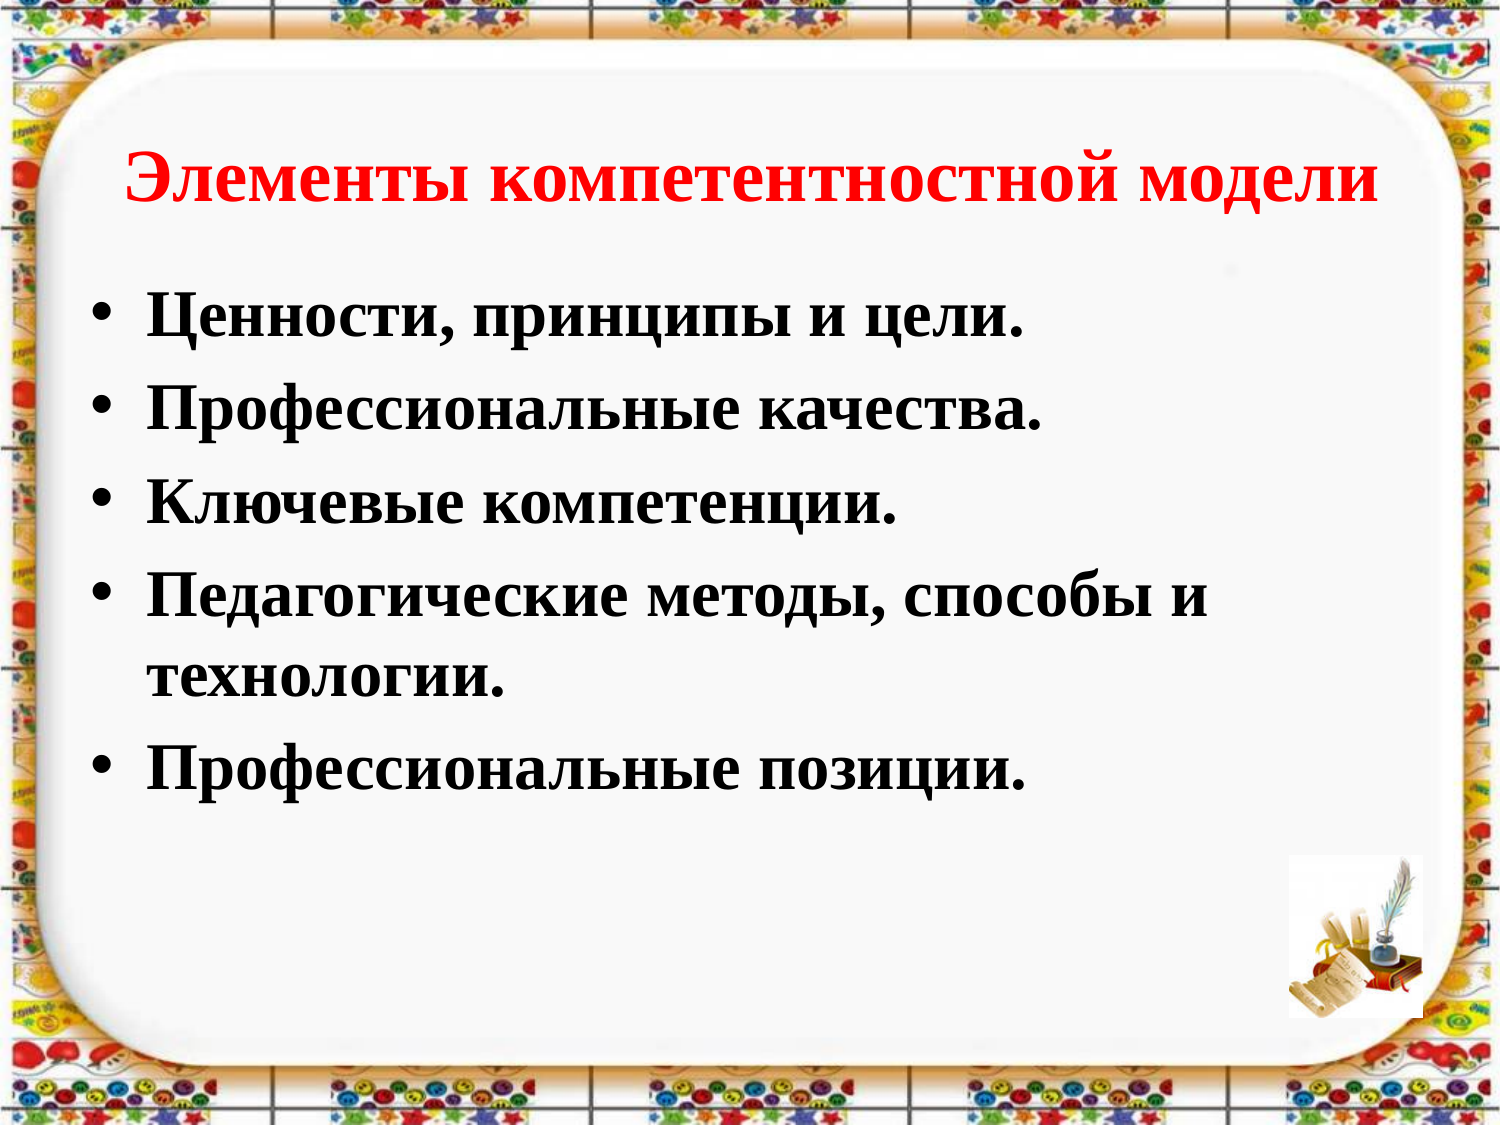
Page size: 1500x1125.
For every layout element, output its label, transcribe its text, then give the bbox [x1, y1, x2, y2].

list Ценности, принципы и цели. Профессиональные качества. Ключевые компетенции. Педагогические методы, способы и технологии. Профессиональные позиции. [74, 262, 1426, 1006]
picture [0, 0, 1500, 1125]
text_box Элементы компетентностной модели [76, 78, 1427, 266]
